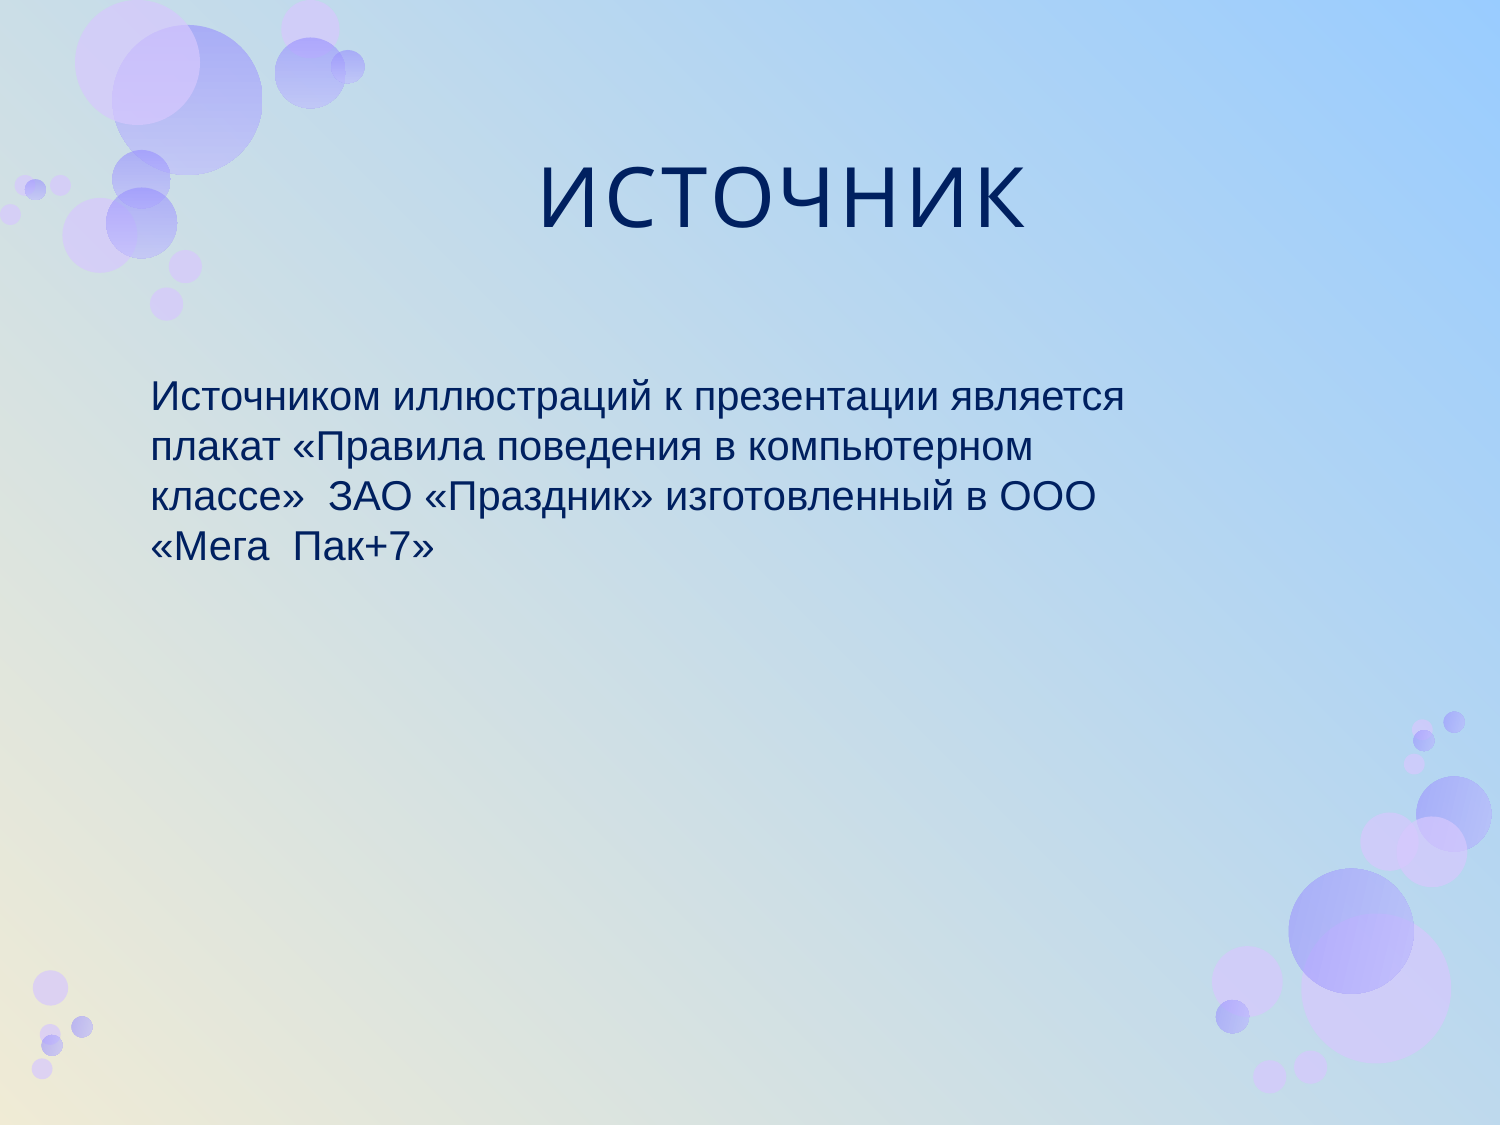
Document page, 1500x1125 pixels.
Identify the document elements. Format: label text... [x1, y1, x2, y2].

title ИСТОЧНИК [237, 99, 1325, 288]
text_box Источником иллюстраций к презентации является плакат «Правила поведения в компьютерном классе» ЗАО «Праздник» изготовленный в ООО «Мега Пак+7» [135, 361, 1187, 627]
